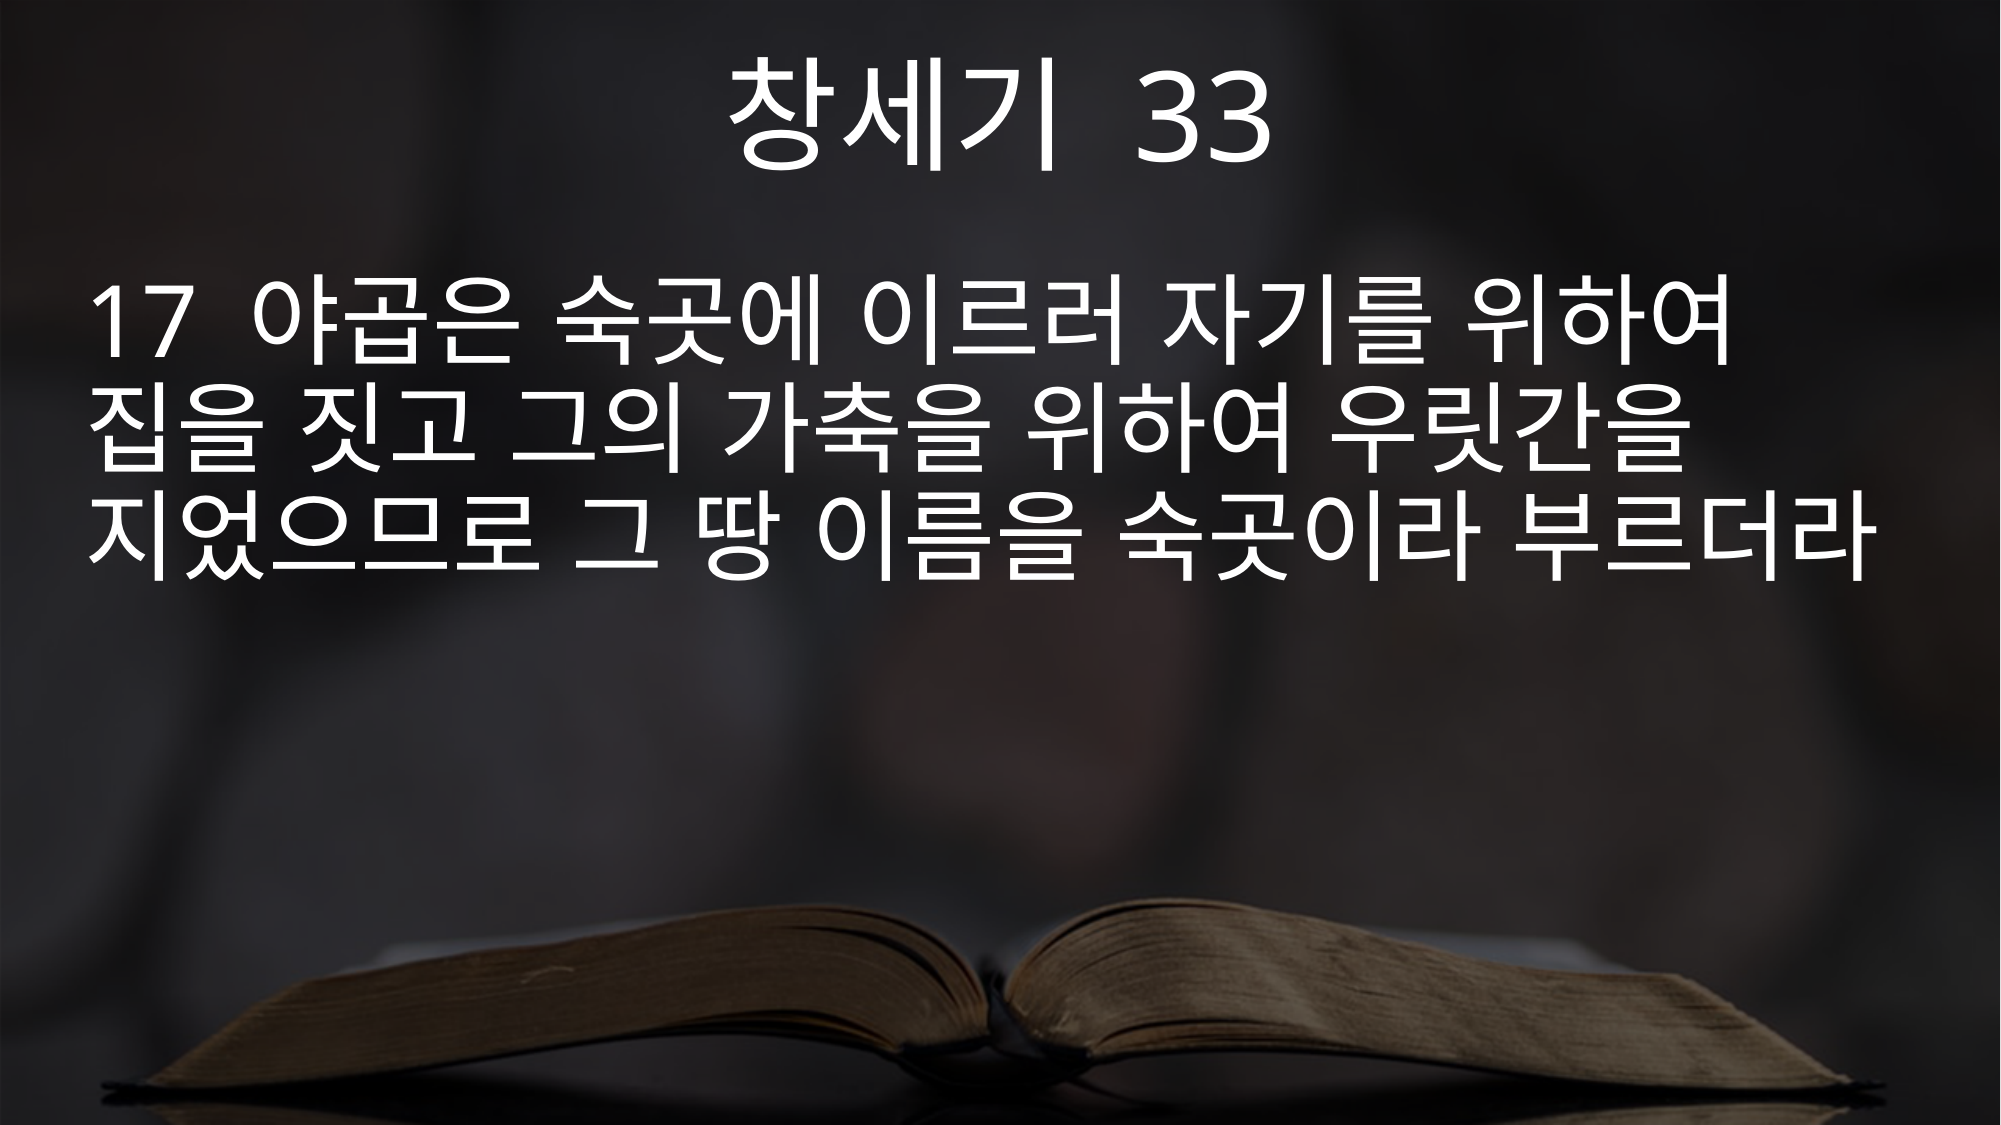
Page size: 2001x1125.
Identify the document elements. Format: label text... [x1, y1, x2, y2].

list 17 야곱은 숙곳에 이르러 자기를 위하여 집을 짓고 그의 가축을 위하여 우릿간을 지었으므로 그 땅 이름을 숙곳이라 부르더라 [69, 263, 1953, 423]
picture [0, 0, 2001, 1125]
footer 창세기 33 [0, 32, 2000, 192]
